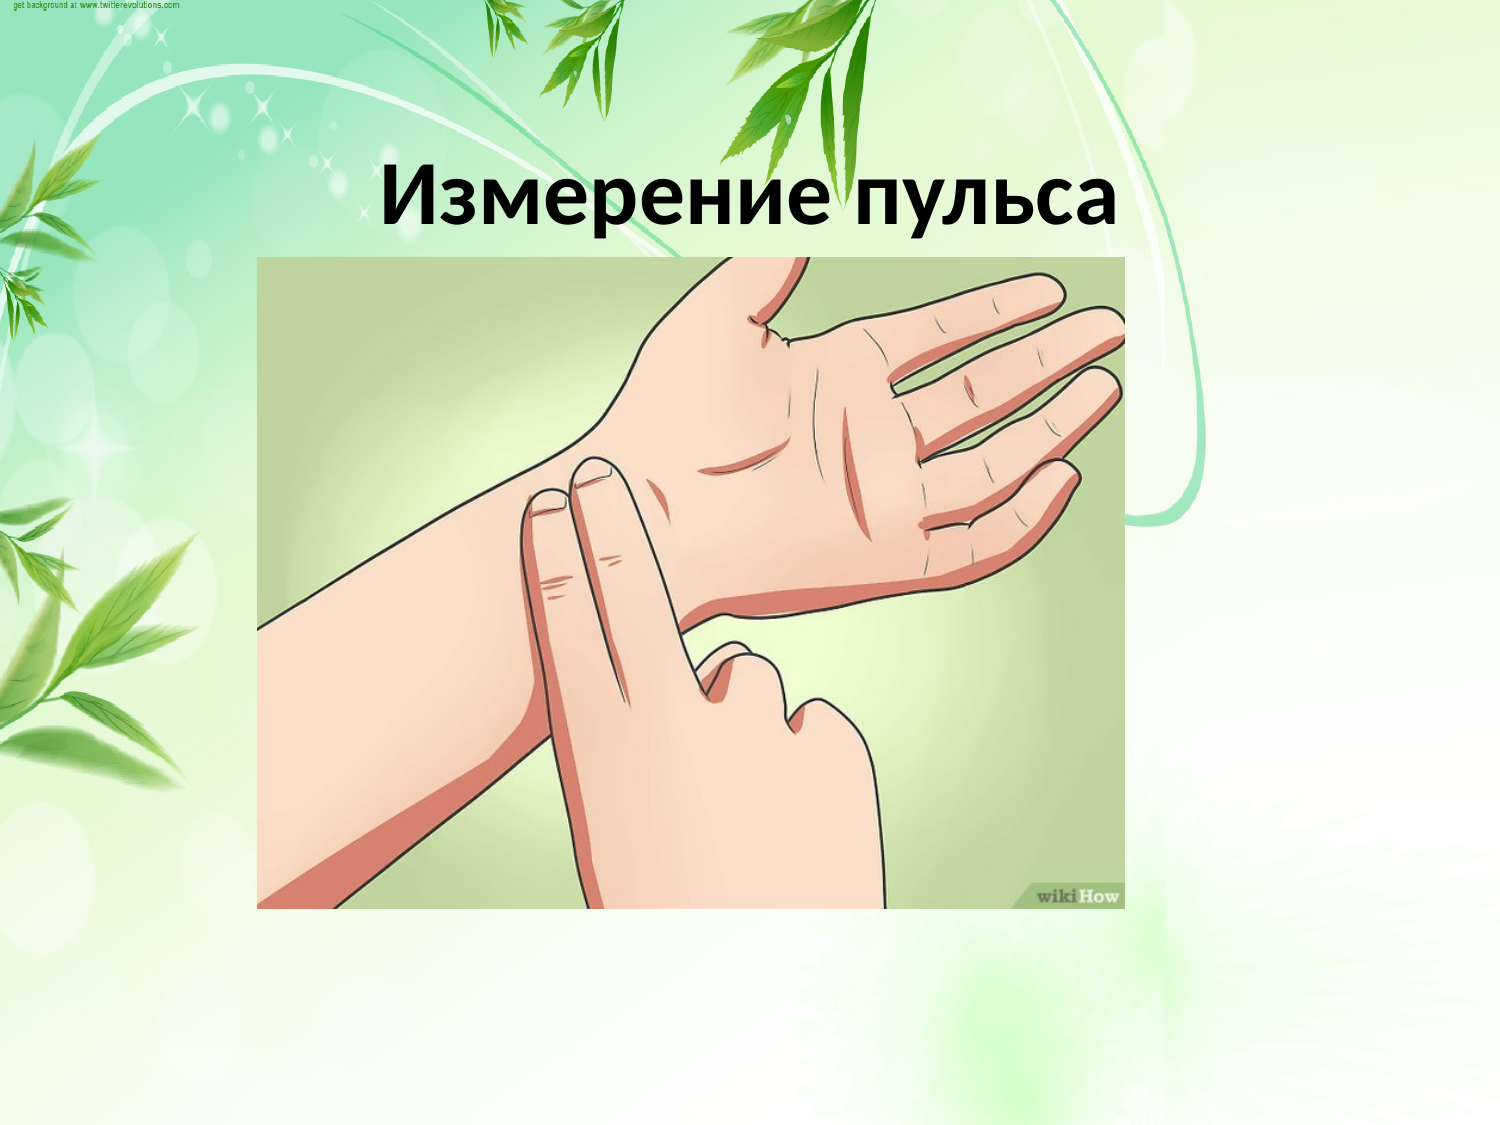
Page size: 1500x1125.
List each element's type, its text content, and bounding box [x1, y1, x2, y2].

title Измерение пульса [75, 105, 1425, 270]
picture [0, 0, 1500, 1125]
